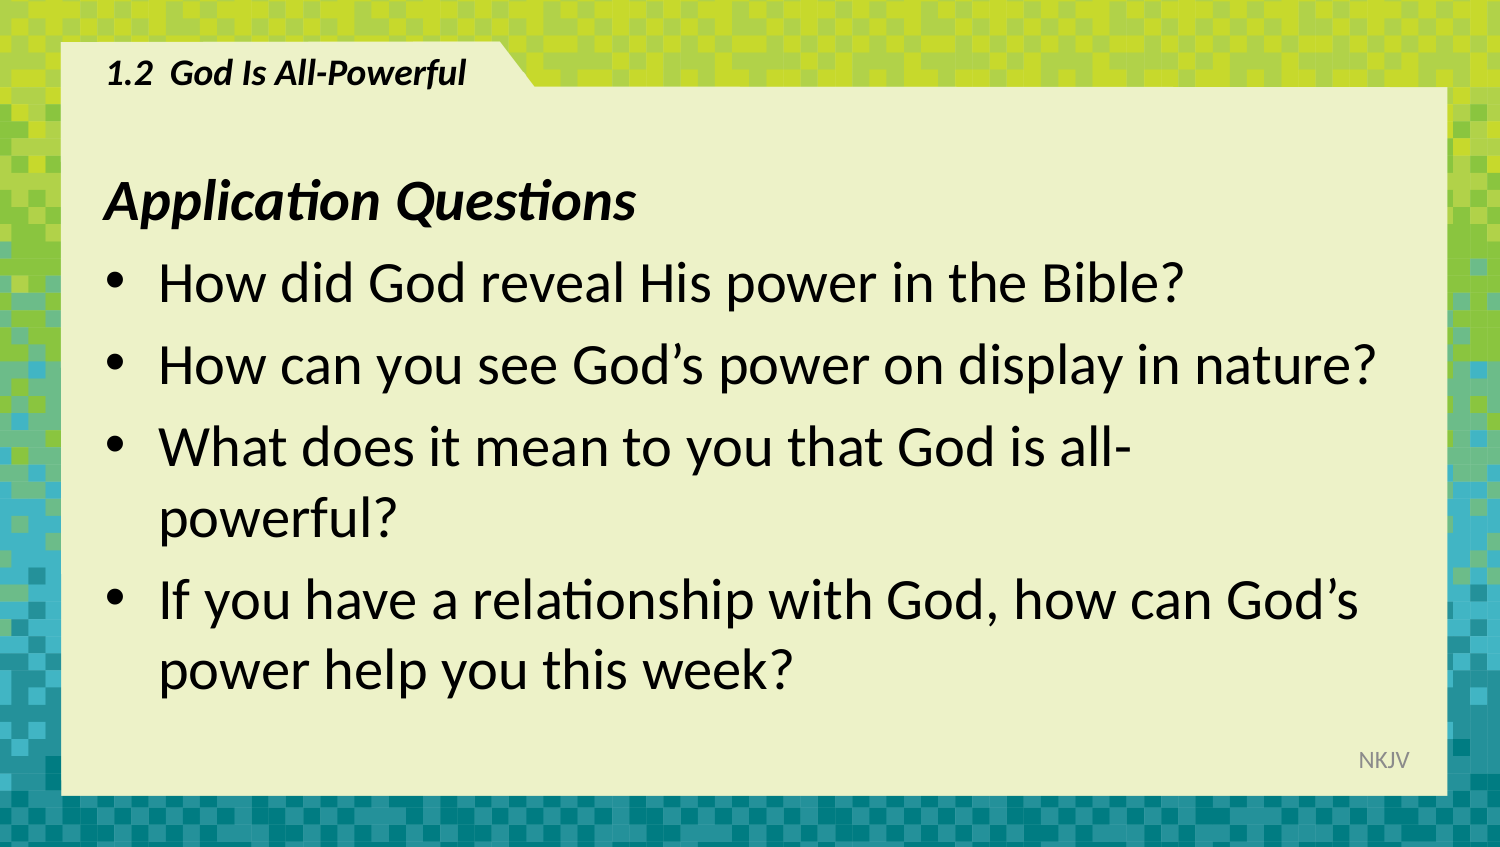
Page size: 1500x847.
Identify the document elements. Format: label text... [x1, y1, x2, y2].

title 1.2 God Is All-Powerful [89, 33, 1420, 108]
list Application Questions How did God reveal His power in the Bible? How can you see God’s power on display in nature? What does it mean to you that God is all- powerful? If you have a relationship with God, how can God’s power help you this week? [89, 141, 1403, 722]
footer NKJV [950, 736, 1425, 782]
picture [0, 0, 1500, 847]
